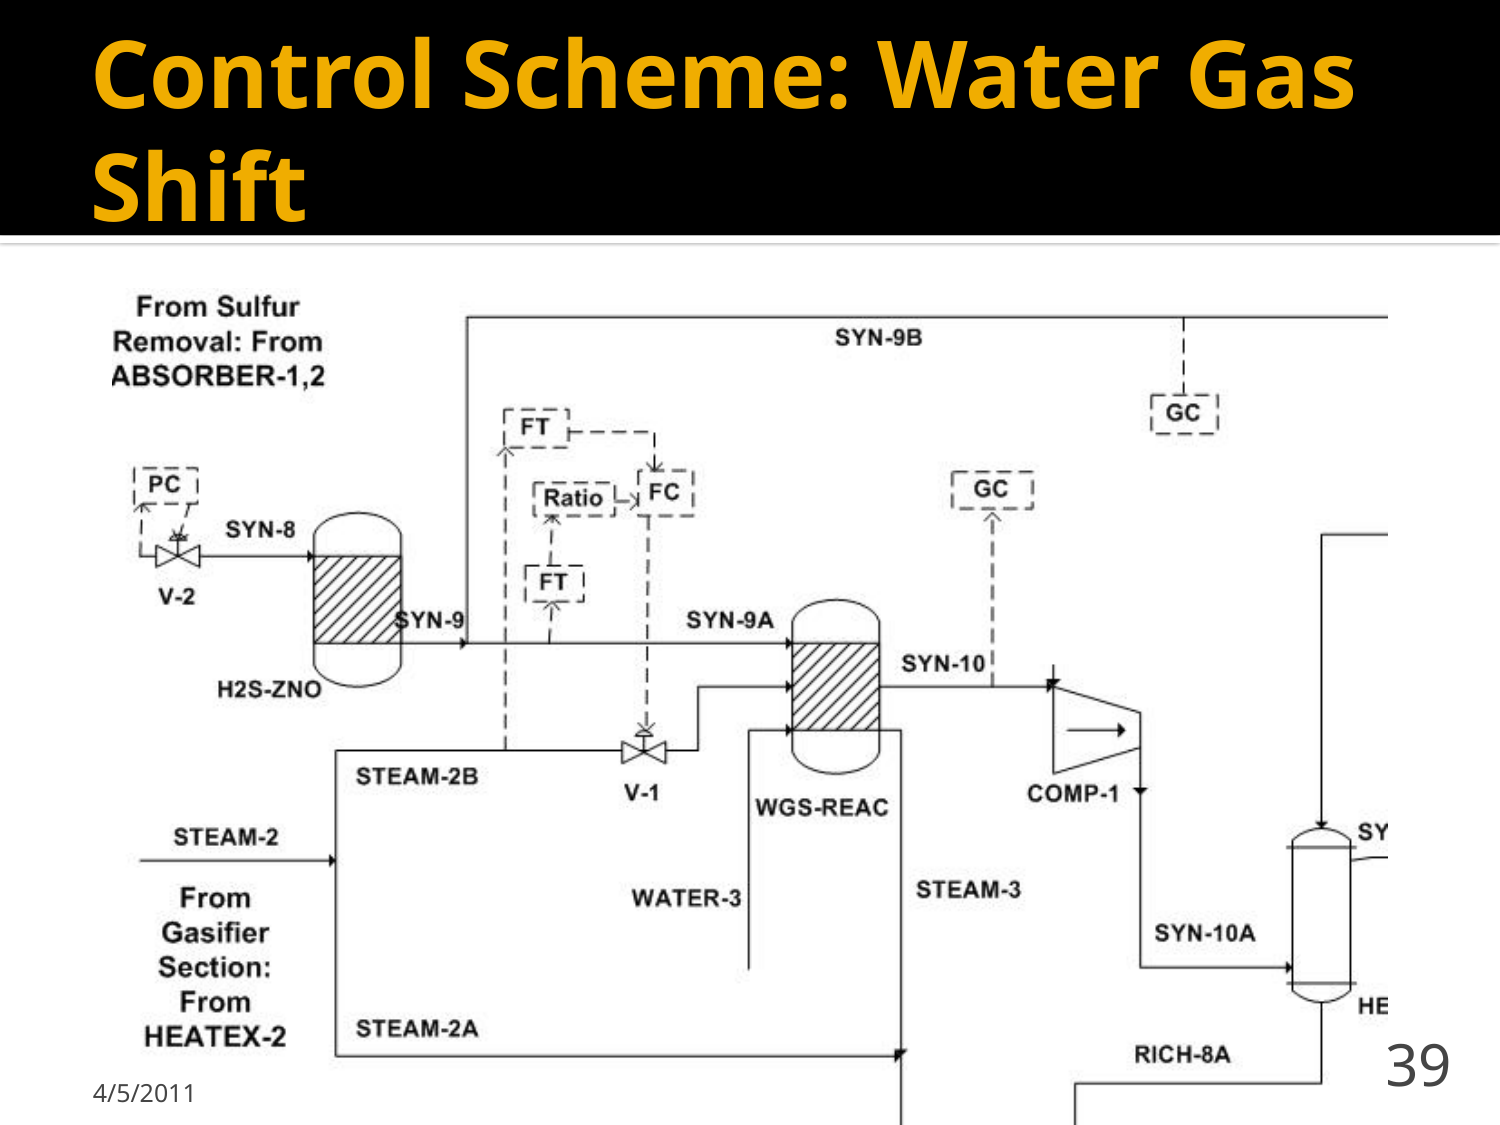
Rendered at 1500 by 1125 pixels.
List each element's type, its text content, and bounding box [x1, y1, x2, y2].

title Control Scheme: Water Gas Shift [75, 24, 1425, 231]
picture [112, 288, 1388, 1125]
slide_number 39 [1394, 1062, 1467, 1108]
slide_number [75, 1062, 106, 1108]
